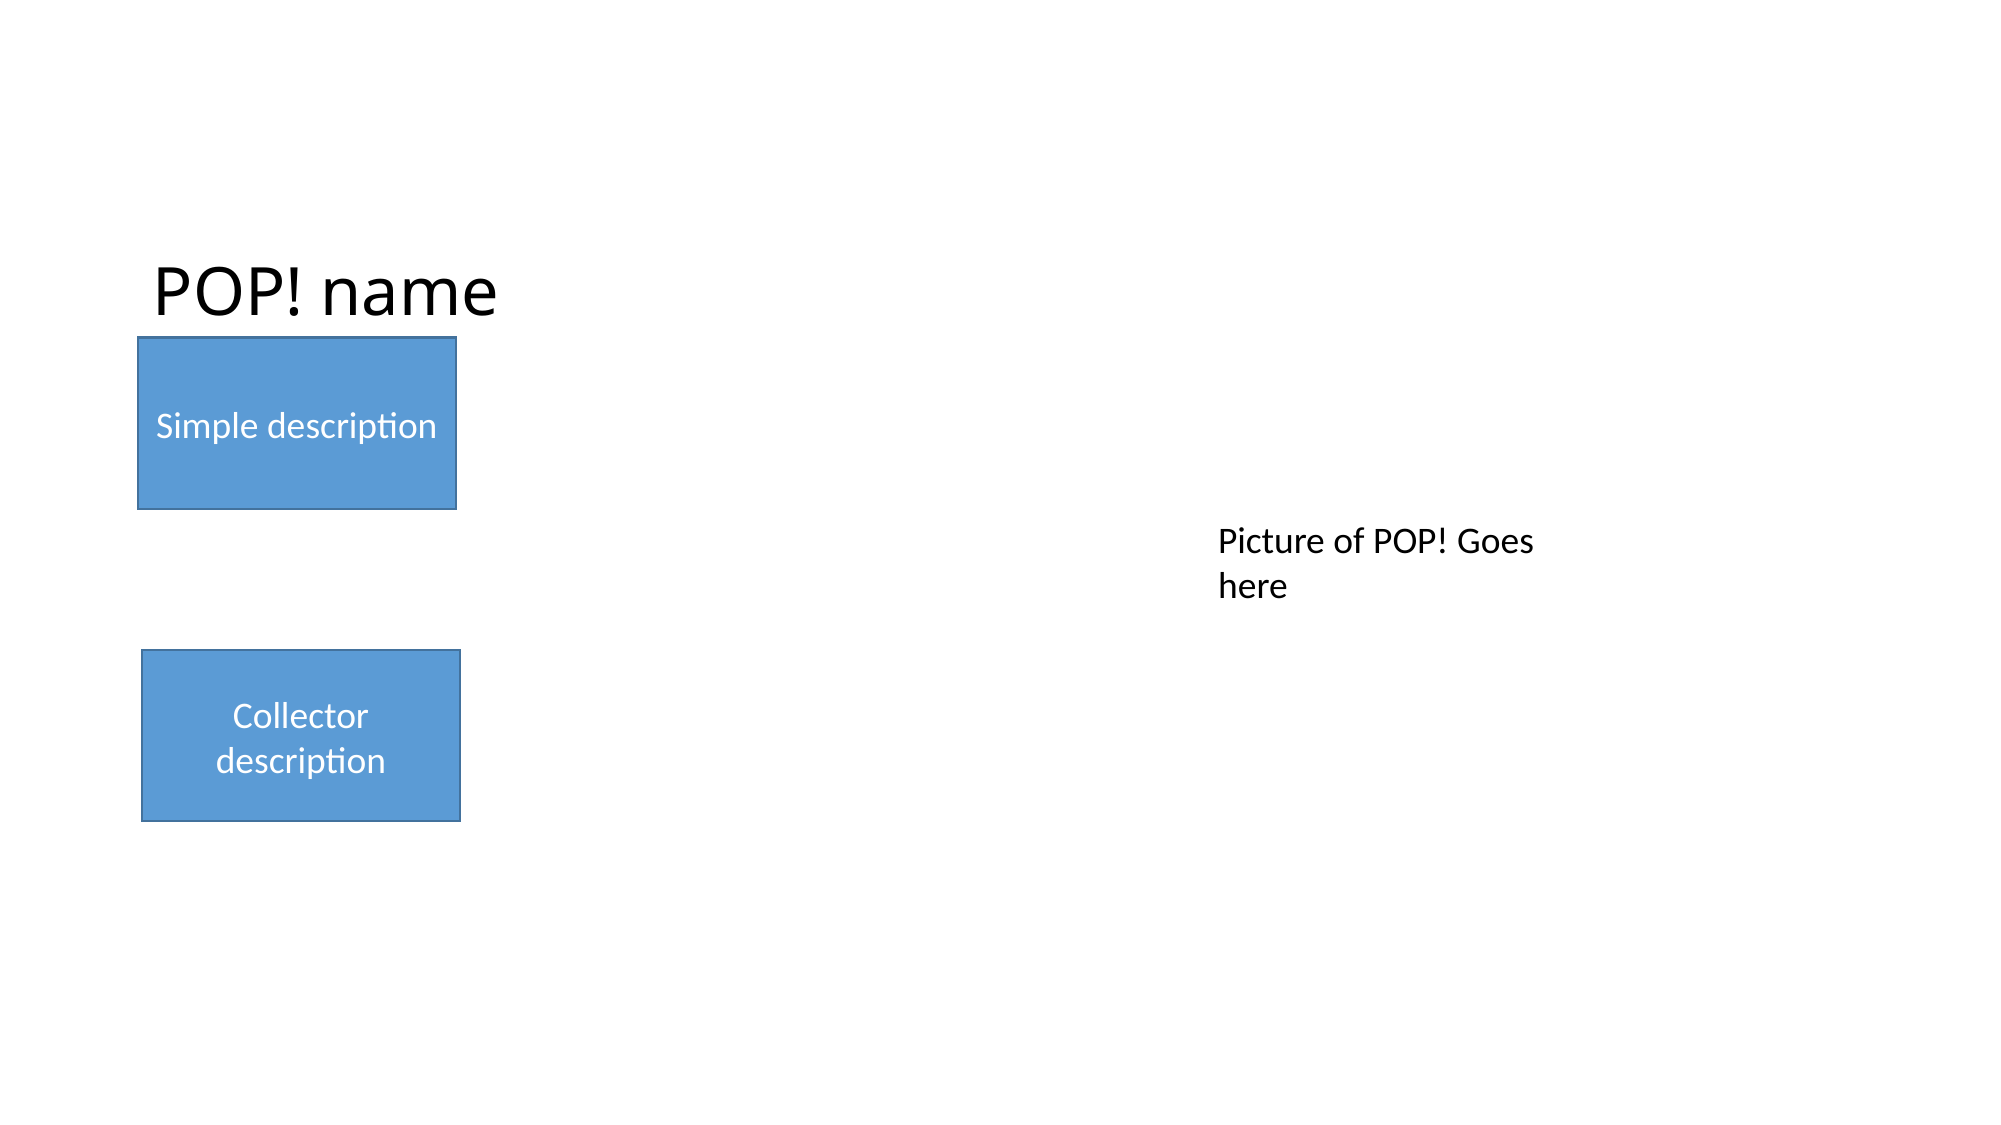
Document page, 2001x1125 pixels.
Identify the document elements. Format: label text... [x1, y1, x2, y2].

picture [850, 161, 1863, 962]
title POP! name [137, 75, 783, 338]
text_box Simple description [137, 336, 457, 510]
text_box Collector description [141, 649, 461, 822]
